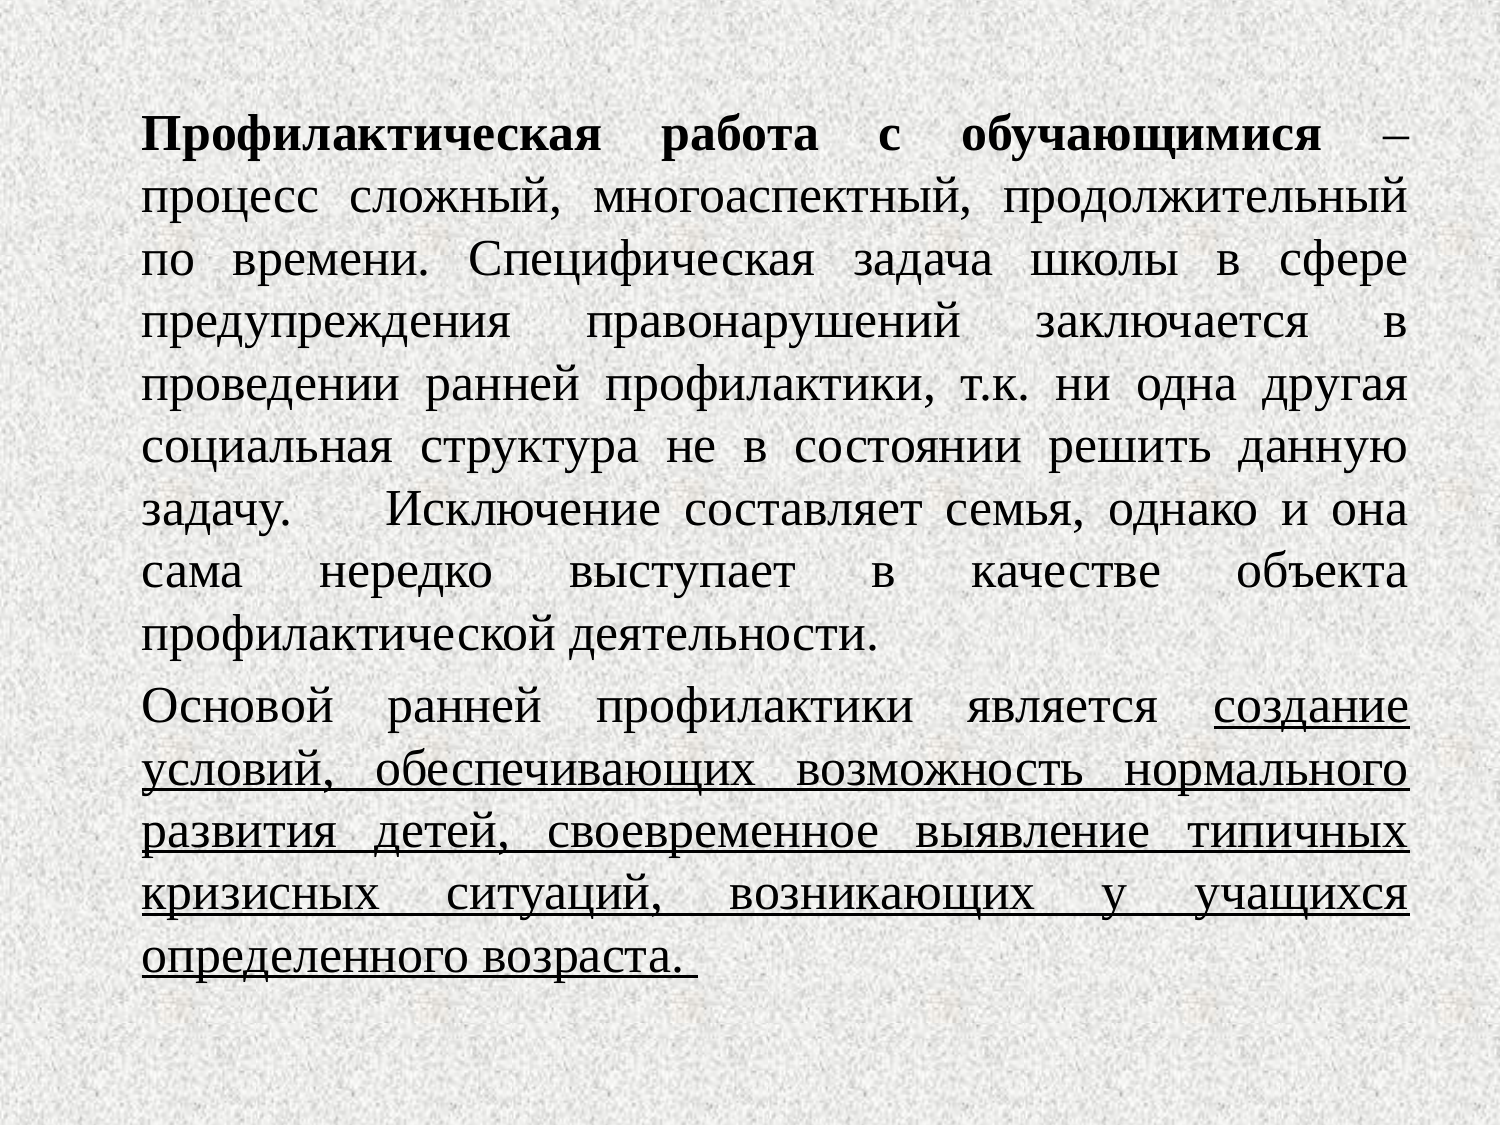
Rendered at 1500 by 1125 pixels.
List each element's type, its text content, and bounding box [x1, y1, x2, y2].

picture [0, 0, 1500, 1125]
list Профилактическая работа с обучающимися – процесс сложный, многоаспектный, продолжительный по времени. Специфическая задача школы в сфере предупреждения правонарушений заключается в проведении ранней профилактики, т.к. ни одна другая социальная структура не в состоянии решить данную задачу. Исключение составляет семья, однако и она сама нередко выступает в качестве объекта профилактической деятельности. Основой ранней профилактики является создание условий, обеспечивающих возможность нормального развития детей, своевременное выявление типичных кризисных ситуаций, возникающих у учащихся определенного возраста. [75, 91, 1425, 1005]
